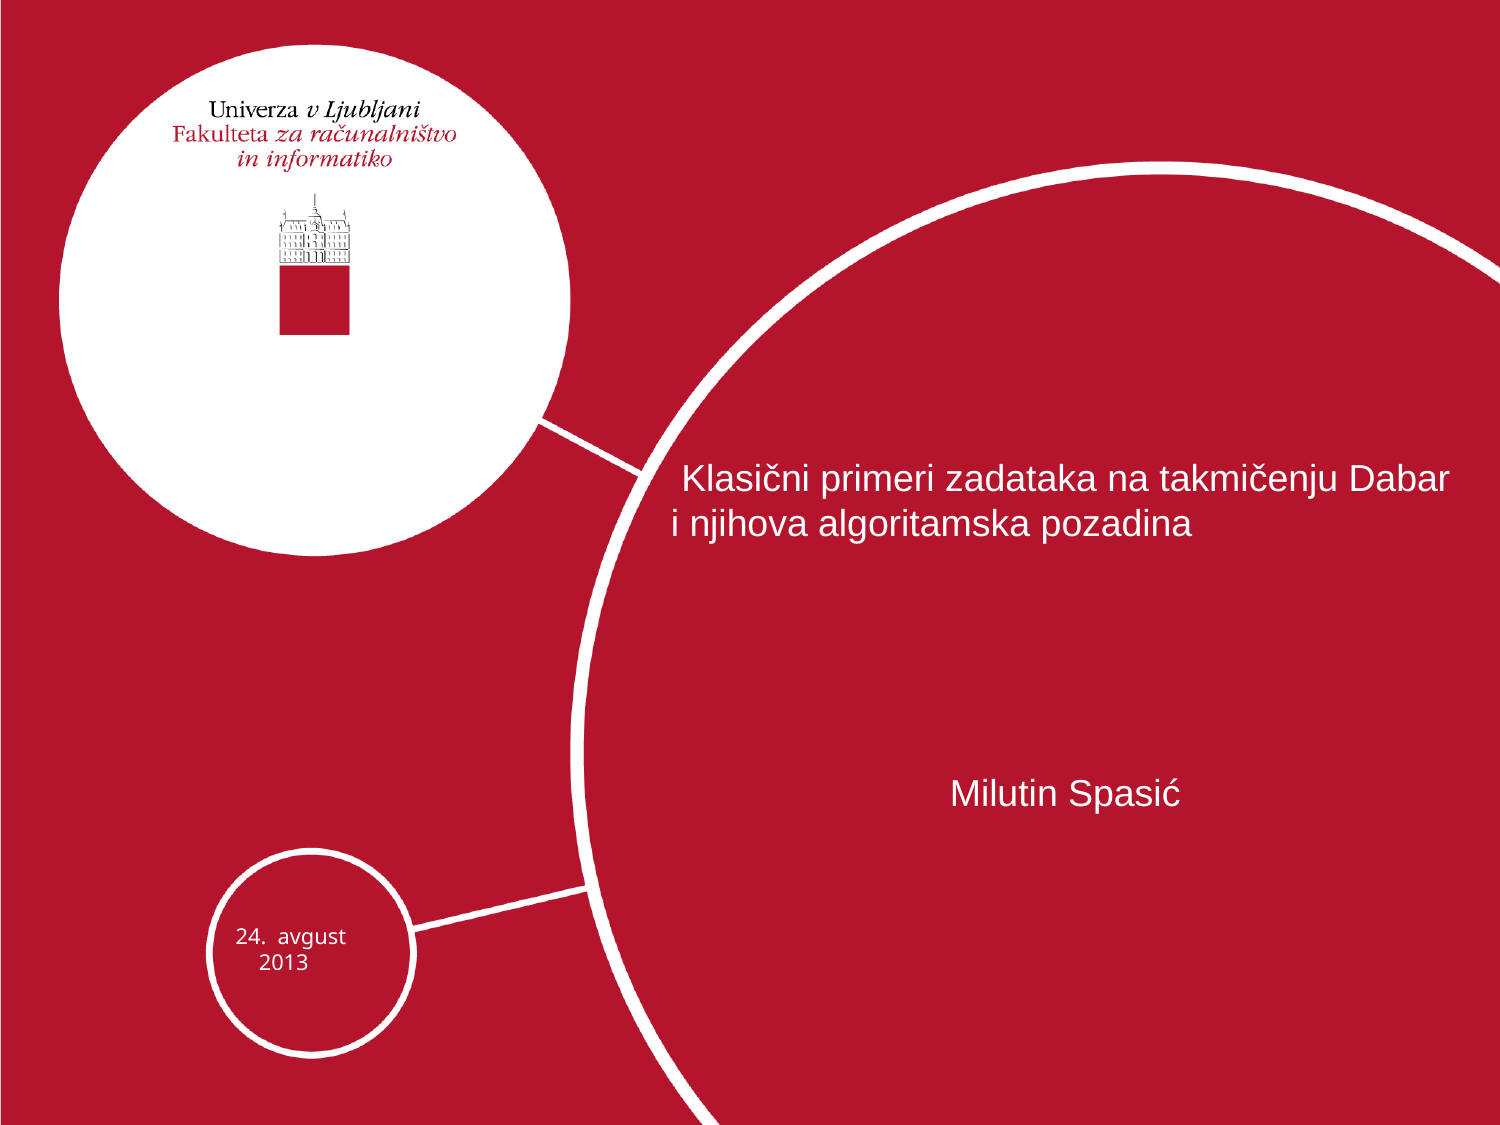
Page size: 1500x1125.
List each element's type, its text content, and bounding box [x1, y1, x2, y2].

text_box Klasični primeri zadataka na takmičenju Dabar i njihova algoritamska pozadina Milutin Spasić [655, 446, 1475, 962]
picture [0, 0, 1500, 1125]
text_box 24. avgust 2013 [203, 914, 420, 991]
